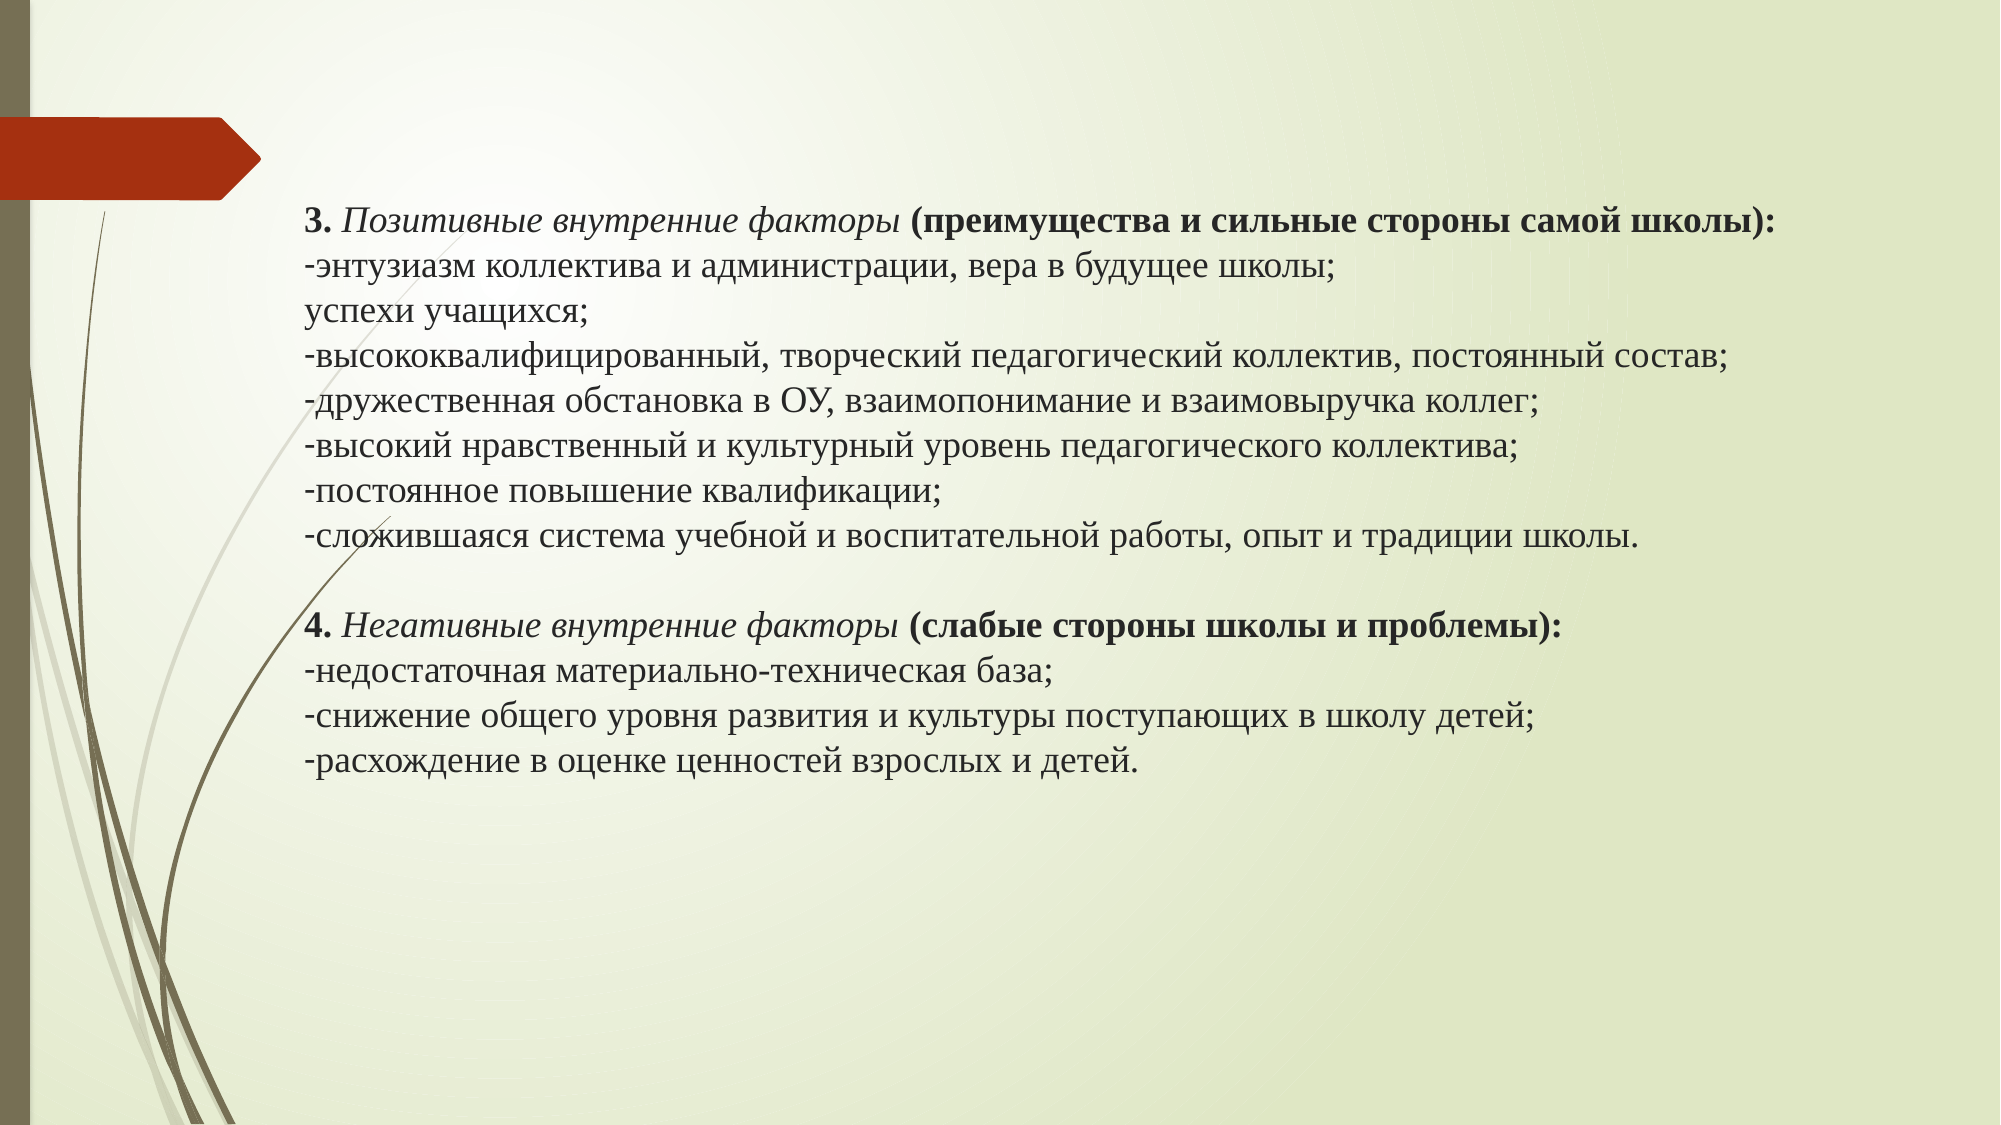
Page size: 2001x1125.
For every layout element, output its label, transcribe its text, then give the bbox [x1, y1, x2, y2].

title 3. Позитивные внутренние факторы (преимущества и сильные стороны самой школы): -энтузиазм коллектива и администрации, вера в будущее школы; успехи учащихся; -высококвалифицированный, творческий педагогический коллектив, постоянный состав; -дружественная обстановка в ОУ, взаимопонимание и взаимовыручка коллег; -высокий нравственный и культурный уровень педагогического коллектива; -постоянное повышение квалификации; -сложившаяся система учебной и воспитательной работы, опыт и традиции школы. 4. Негативные внутренние факторы (слабые стороны школы и проблемы): -недостаточная материально-техническая база; -снижение общего уровня развития и культуры поступающих в школу детей; -расхождение в оценке ценностей взрослых и детей. [289, 187, 1918, 1079]
